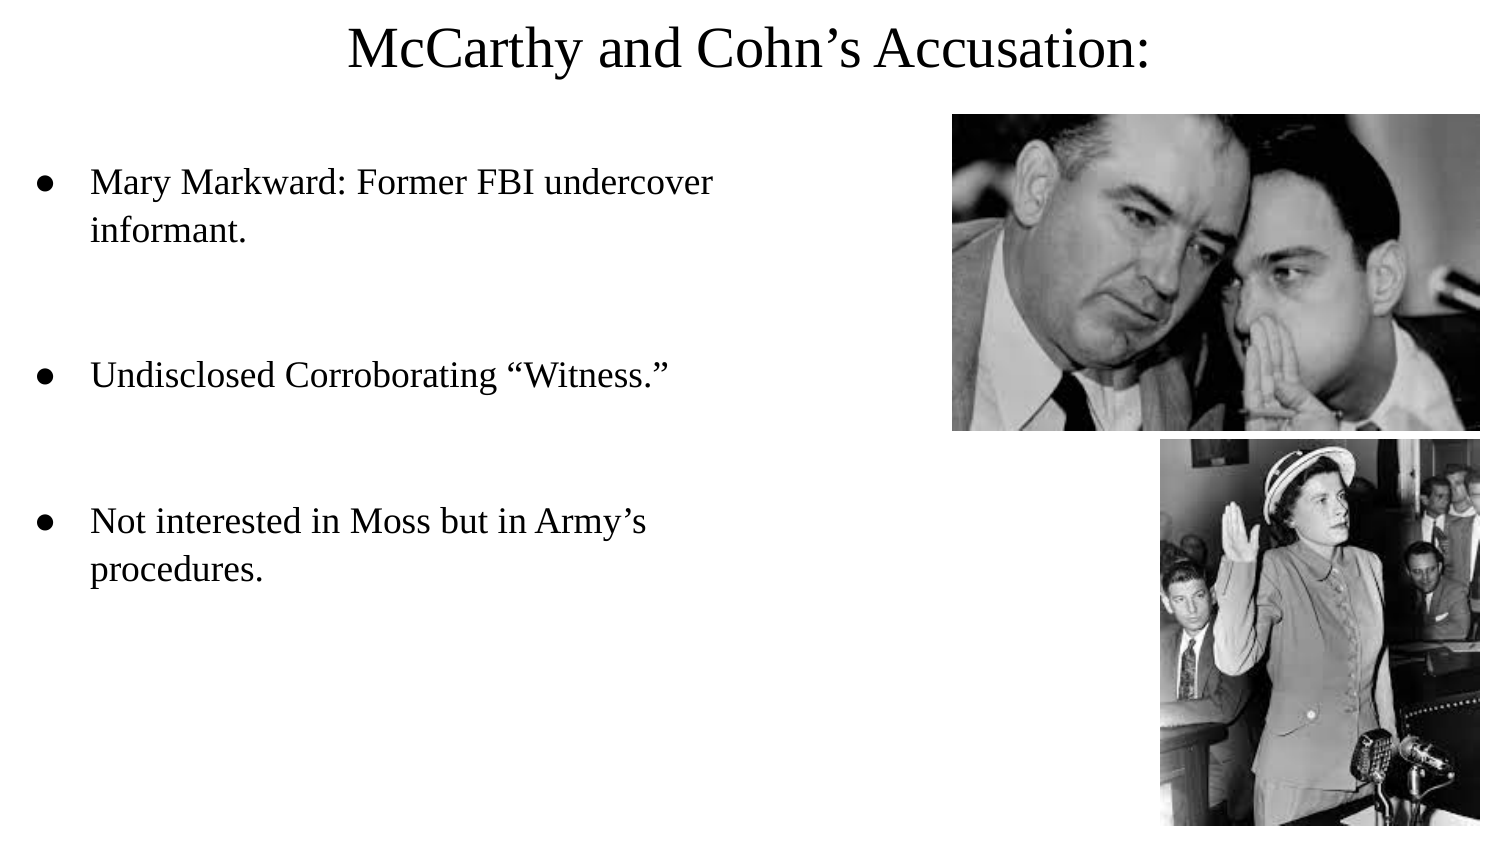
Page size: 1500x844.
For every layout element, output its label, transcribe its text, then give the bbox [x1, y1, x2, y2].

title McCarthy and Cohn’s Accusation: [778, 0, 1449, 106]
picture [1160, 439, 1480, 826]
picture [952, 114, 1480, 431]
list Mary Markward: Former FBI undercover informant. Undisclosed Corroborating “Witness.” Not interested in Moss but in Army’s procedures. [0, 0, 778, 844]
